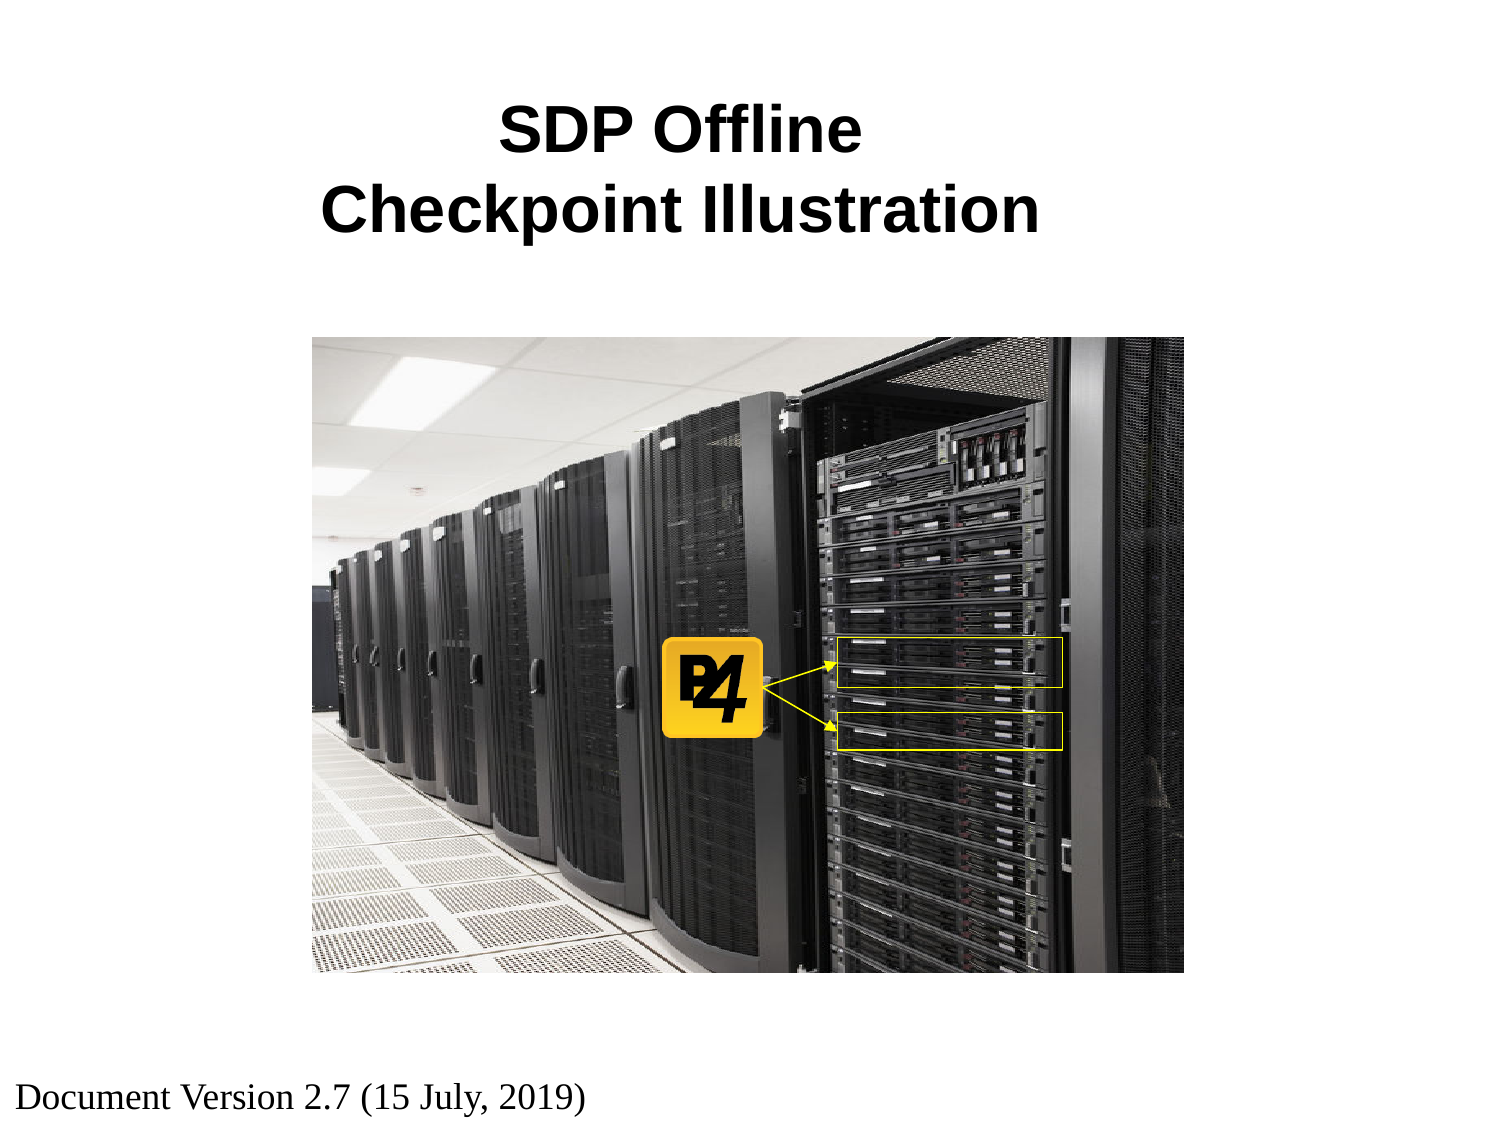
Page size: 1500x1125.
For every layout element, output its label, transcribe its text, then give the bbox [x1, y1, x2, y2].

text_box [762, 661, 838, 688]
text_box Document Version 2.7 (15 July, 2019) [0, 1064, 725, 1124]
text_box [762, 695, 838, 732]
text_box SDP Offline Checkpoint Illustration [37, 75, 1325, 338]
picture [312, 337, 1184, 973]
